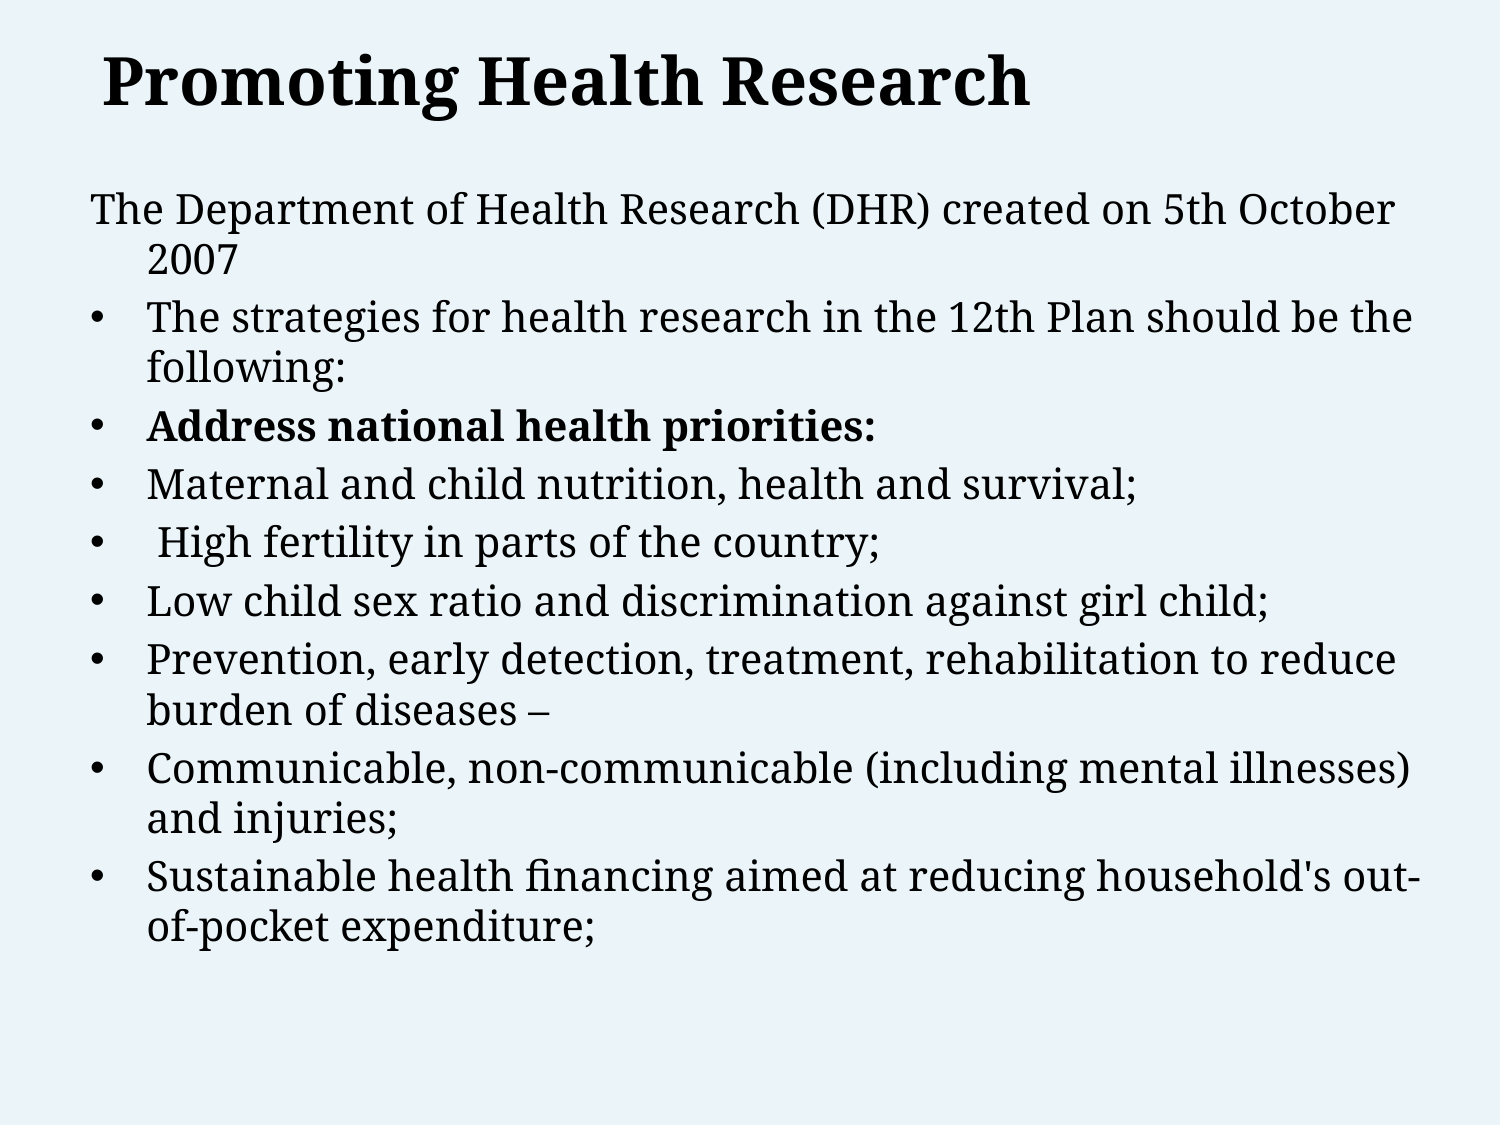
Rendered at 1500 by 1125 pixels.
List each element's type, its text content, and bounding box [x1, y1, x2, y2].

list The Department of Health Research (DHR) created on 5th October 2007 The strategies for health research in the 12th Plan should be the following: Address national health priorities: Maternal and child nutrition, health and survival; High fertility in parts of the country; Low child sex ratio and discrimination against girl child; Prevention, early detection, treatment, rehabilitation to reduce burden of diseases – Communicable, non-communicable (including mental illnesses) and injuries; Sustainable health financing aimed at reducing household's out-of-pocket expenditure; [75, 174, 1438, 1075]
title Promoting Health Research [87, 62, 1363, 174]
